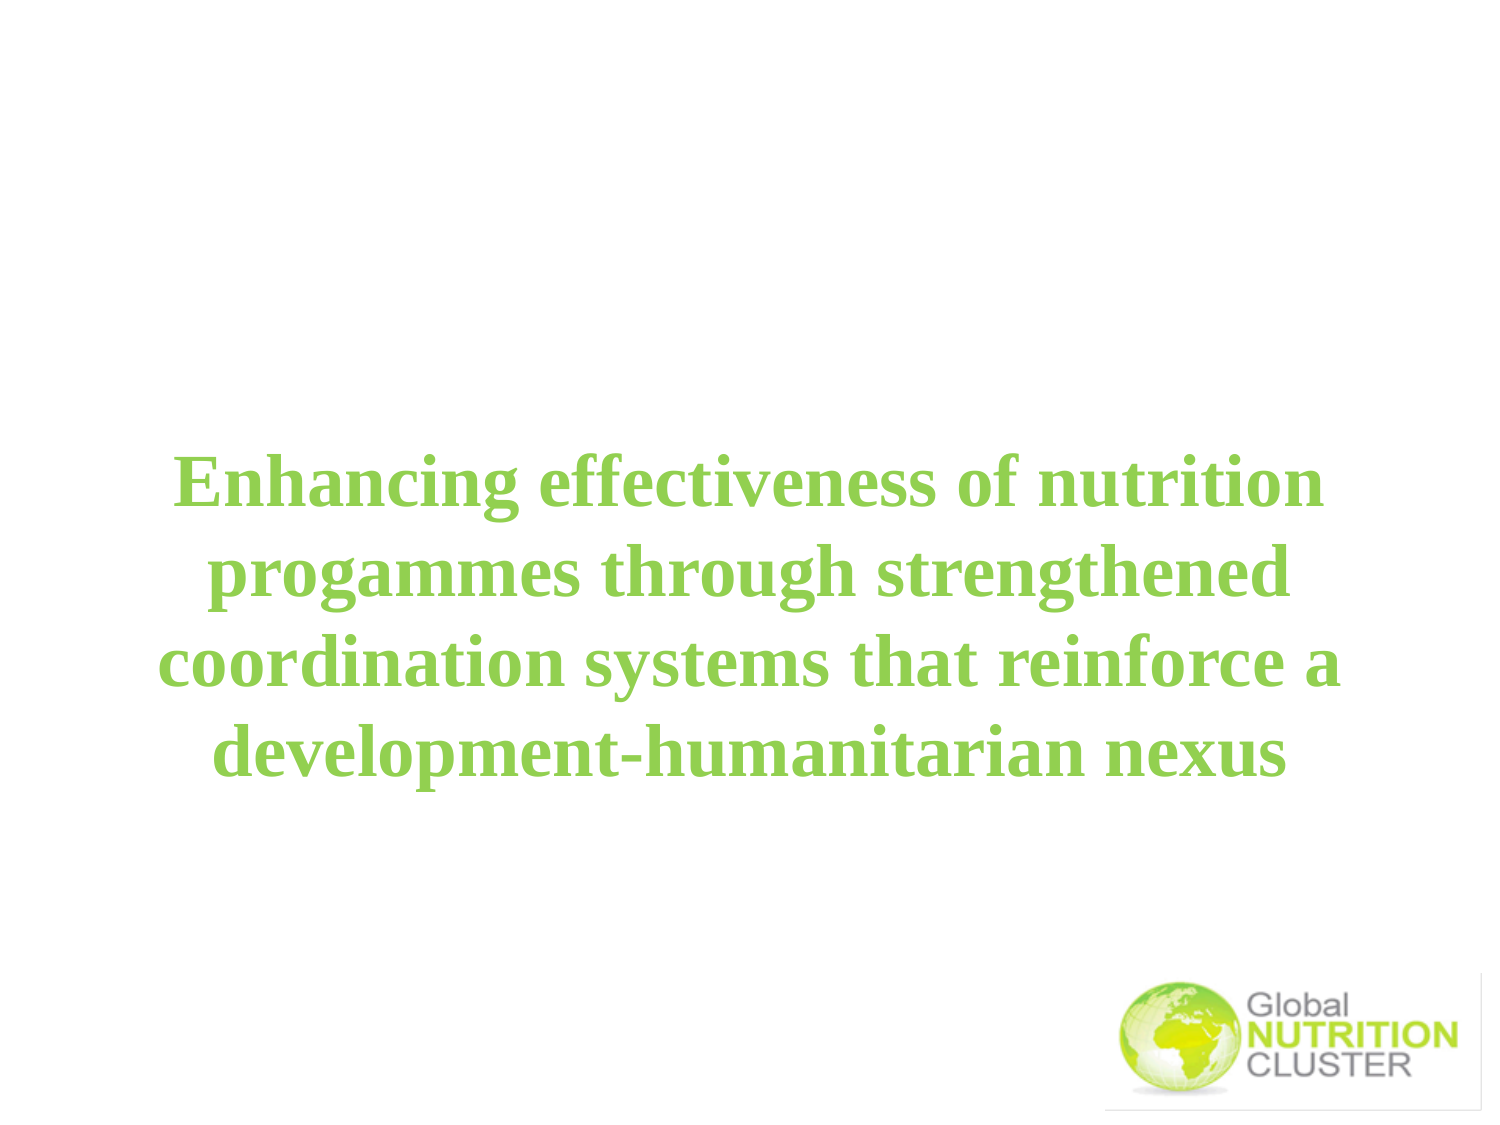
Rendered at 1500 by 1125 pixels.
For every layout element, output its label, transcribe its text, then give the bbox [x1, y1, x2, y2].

picture [1105, 973, 1483, 1112]
title Enhancing effectiveness of nutrition progammes through strengthened coordination systems that reinforce a development-humanitarian nexus [112, 349, 1388, 875]
